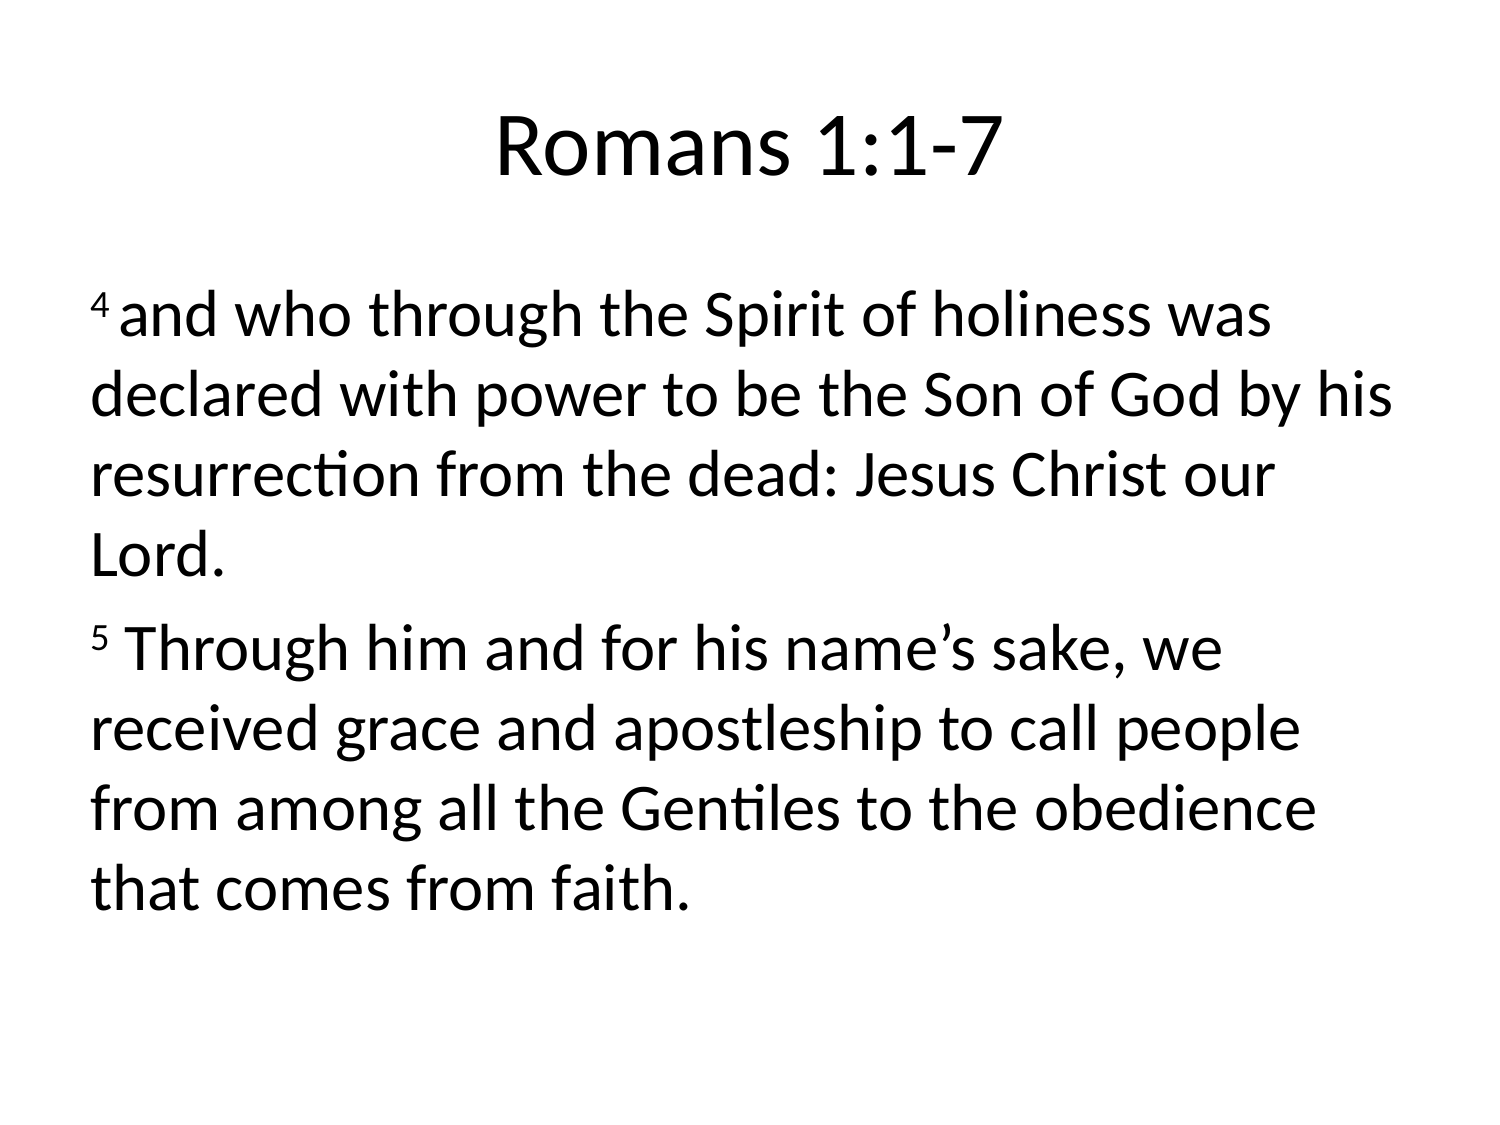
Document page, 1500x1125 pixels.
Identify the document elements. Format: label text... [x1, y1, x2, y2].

title Romans 1:1-7 [75, 45, 1425, 233]
list 4 and who through the Spirit of holiness was declared with power to be the Son of God by his resurrection from the dead: Jesus Christ our Lord. 5 Through him and for his name’s sake, we received grace and apostleship to call people from among all the Gentiles to the obedience that comes from faith. [75, 262, 1425, 1005]
